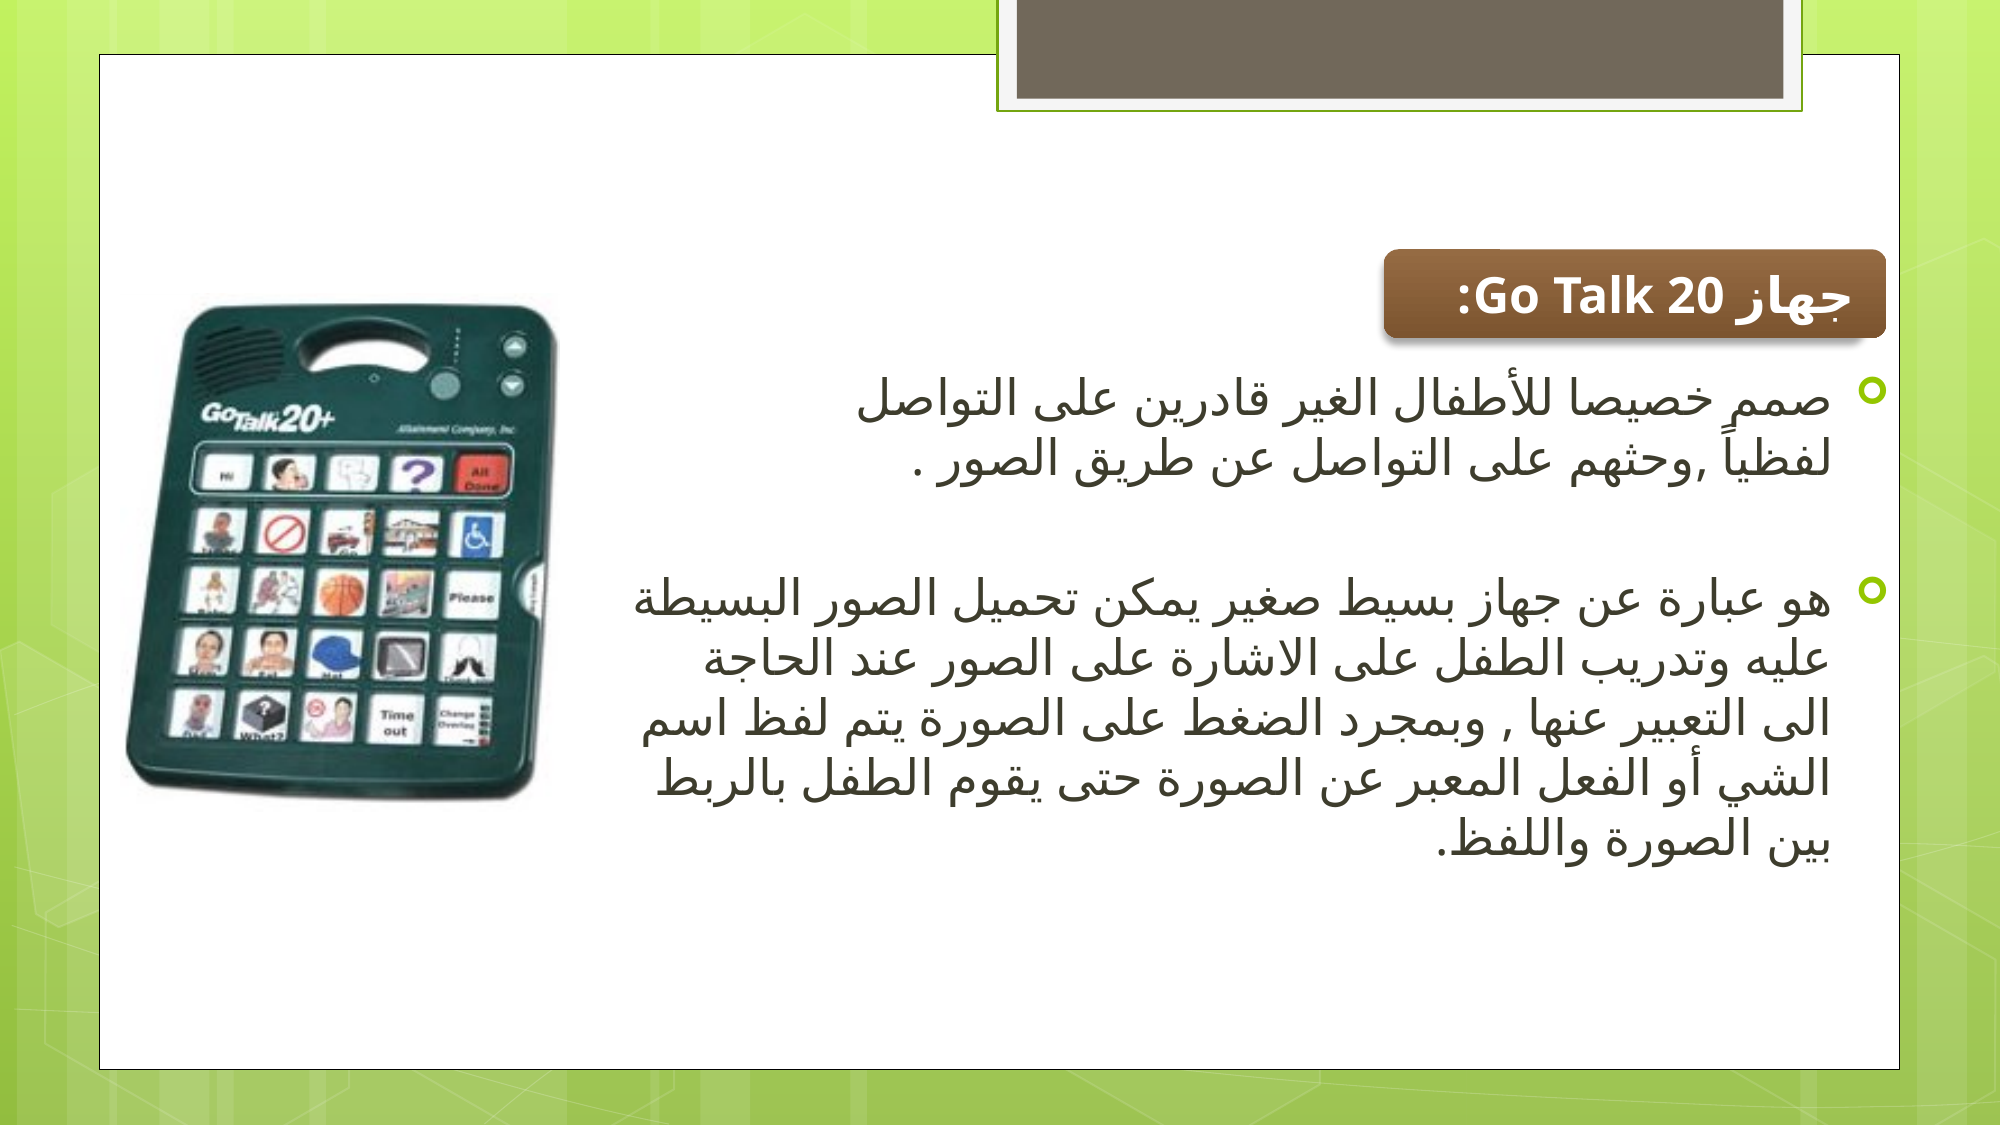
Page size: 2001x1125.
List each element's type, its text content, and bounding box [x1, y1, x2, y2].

text_box جهاز Go Talk 20: [1383, 249, 1887, 339]
list صمم خصيصا للأطفال الغير قادرين على التواصل لفظياً ,وحثهم على التواصل عن طريق الصور . هو عبارة عن جهاز بسيط صغير يمكن تحميل الصور البسيطة عليه وتدريب الطفل على الاشارة على الصور عند الحاجة الى التعبير عنها , وبمجرد الضغط على الصورة يتم لفظ اسم الشي أو الفعل المعبر عن الصورة حتى يقوم الطفل بالربط بين الصورة واللفظ. [610, 357, 1905, 962]
picture [119, 293, 560, 812]
